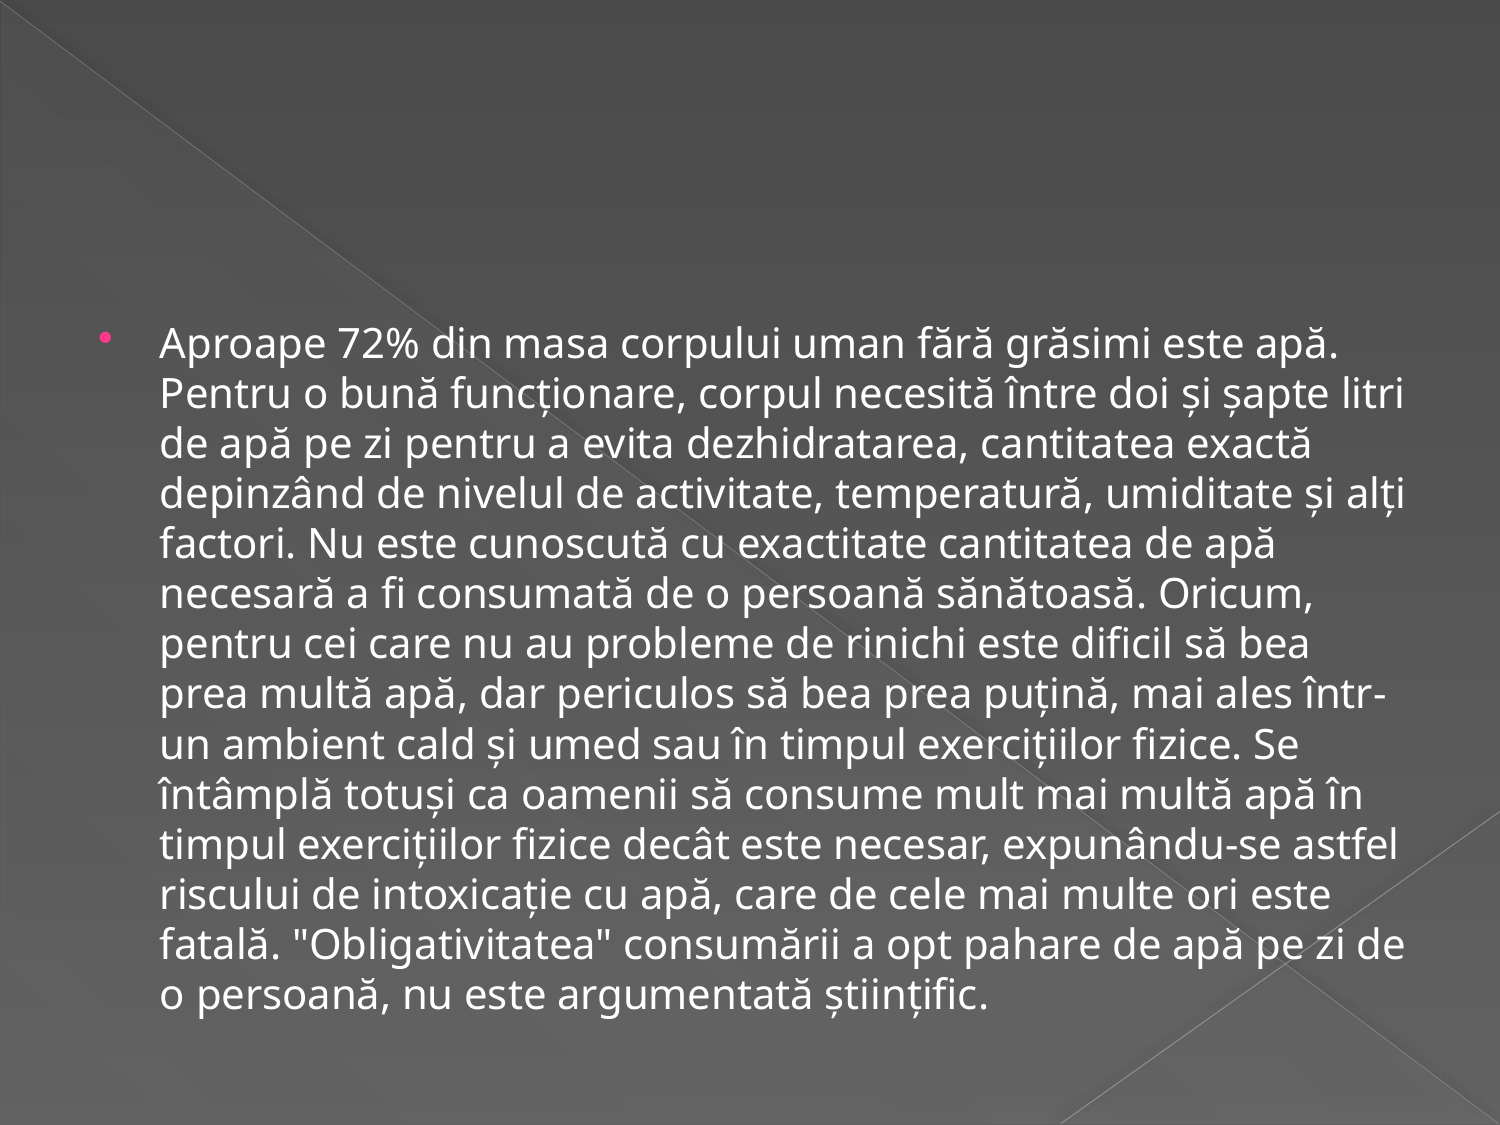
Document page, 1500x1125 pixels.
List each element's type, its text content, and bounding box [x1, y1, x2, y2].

list Aproape 72% din masa corpului uman fără grăsimi este apă. Pentru o bună funcționare, corpul necesită între doi și șapte litri de apă pe zi pentru a evita dezhidratarea, cantitatea exactă depinzând de nivelul de activitate, temperatură, umiditate și alți factori. Nu este cunoscută cu exactitate cantitatea de apă necesară a fi consumată de o persoană sănătoasă. Oricum, pentru cei care nu au probleme de rinichi este dificil să bea prea multă apă, dar periculos să bea prea puțină, mai ales într-un ambient cald și umed sau în timpul exercițiilor fizice. Se întâmplă totuși ca oamenii să consume mult mai multă apă în timpul exercițiilor fizice decât este necesar, expunându-se astfel riscului de intoxicație cu apă, care de cele mai multe ori este fatală. "Obligativitatea" consumării a opt pahare de apă pe zi de o persoană, nu este argumentată științific. [75, 308, 1425, 1059]
